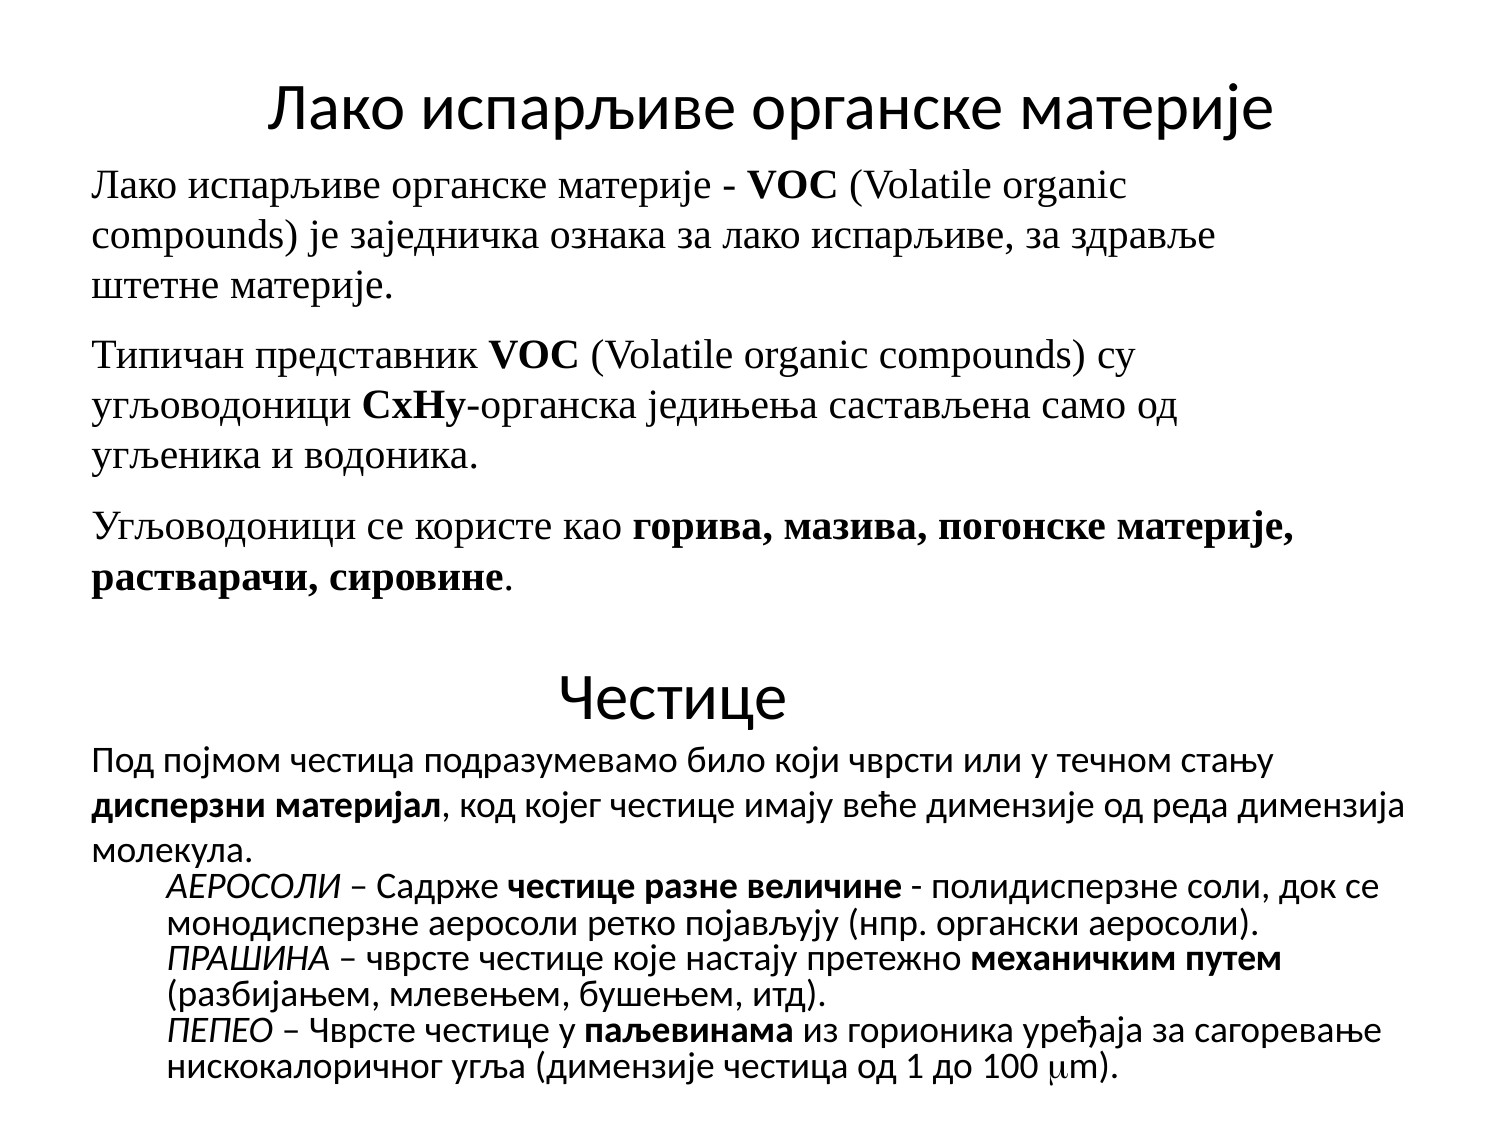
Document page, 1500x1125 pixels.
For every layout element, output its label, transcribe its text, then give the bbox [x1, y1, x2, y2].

text_box Лако испарљиве органске материје - VOC (Volatile organic compounds) је заједничка ознака за лако испарљиве, за здравље штетне материје. Типичан представник VOC (Volatile organic compounds) су угљоводоници CxHy-органска једињења састављена само од угљеника и водоника. Угљоводоници се користе као горива, мазива, погонске материје, растварачи, сировине. [76, 148, 1353, 606]
title Лако испарљиве органске материје [47, 30, 1500, 160]
text_box Честице [442, 645, 904, 727]
text_box Под појмом честица подразумевамо било који чврсти или у течном стању дисперзни материјал, код којег честице имају веће димензије од реда димензија молекула. АЕРОСОЛИ – Садрже честице разне величине - полидисперзне соли, док се монодисперзне аеросоли ретко појављују (нпр. органски аеросоли). ПРАШИНА – чврсте честице које настају претежно механичким путем (разбијањем, млевењем, бушењем, итд). ПЕПЕО – Чврсте честице у паљевинама из горионика уређаја за сагоревање нискокалоричног угља (димензије честица од 1 до 100 m). [76, 727, 1459, 1094]
